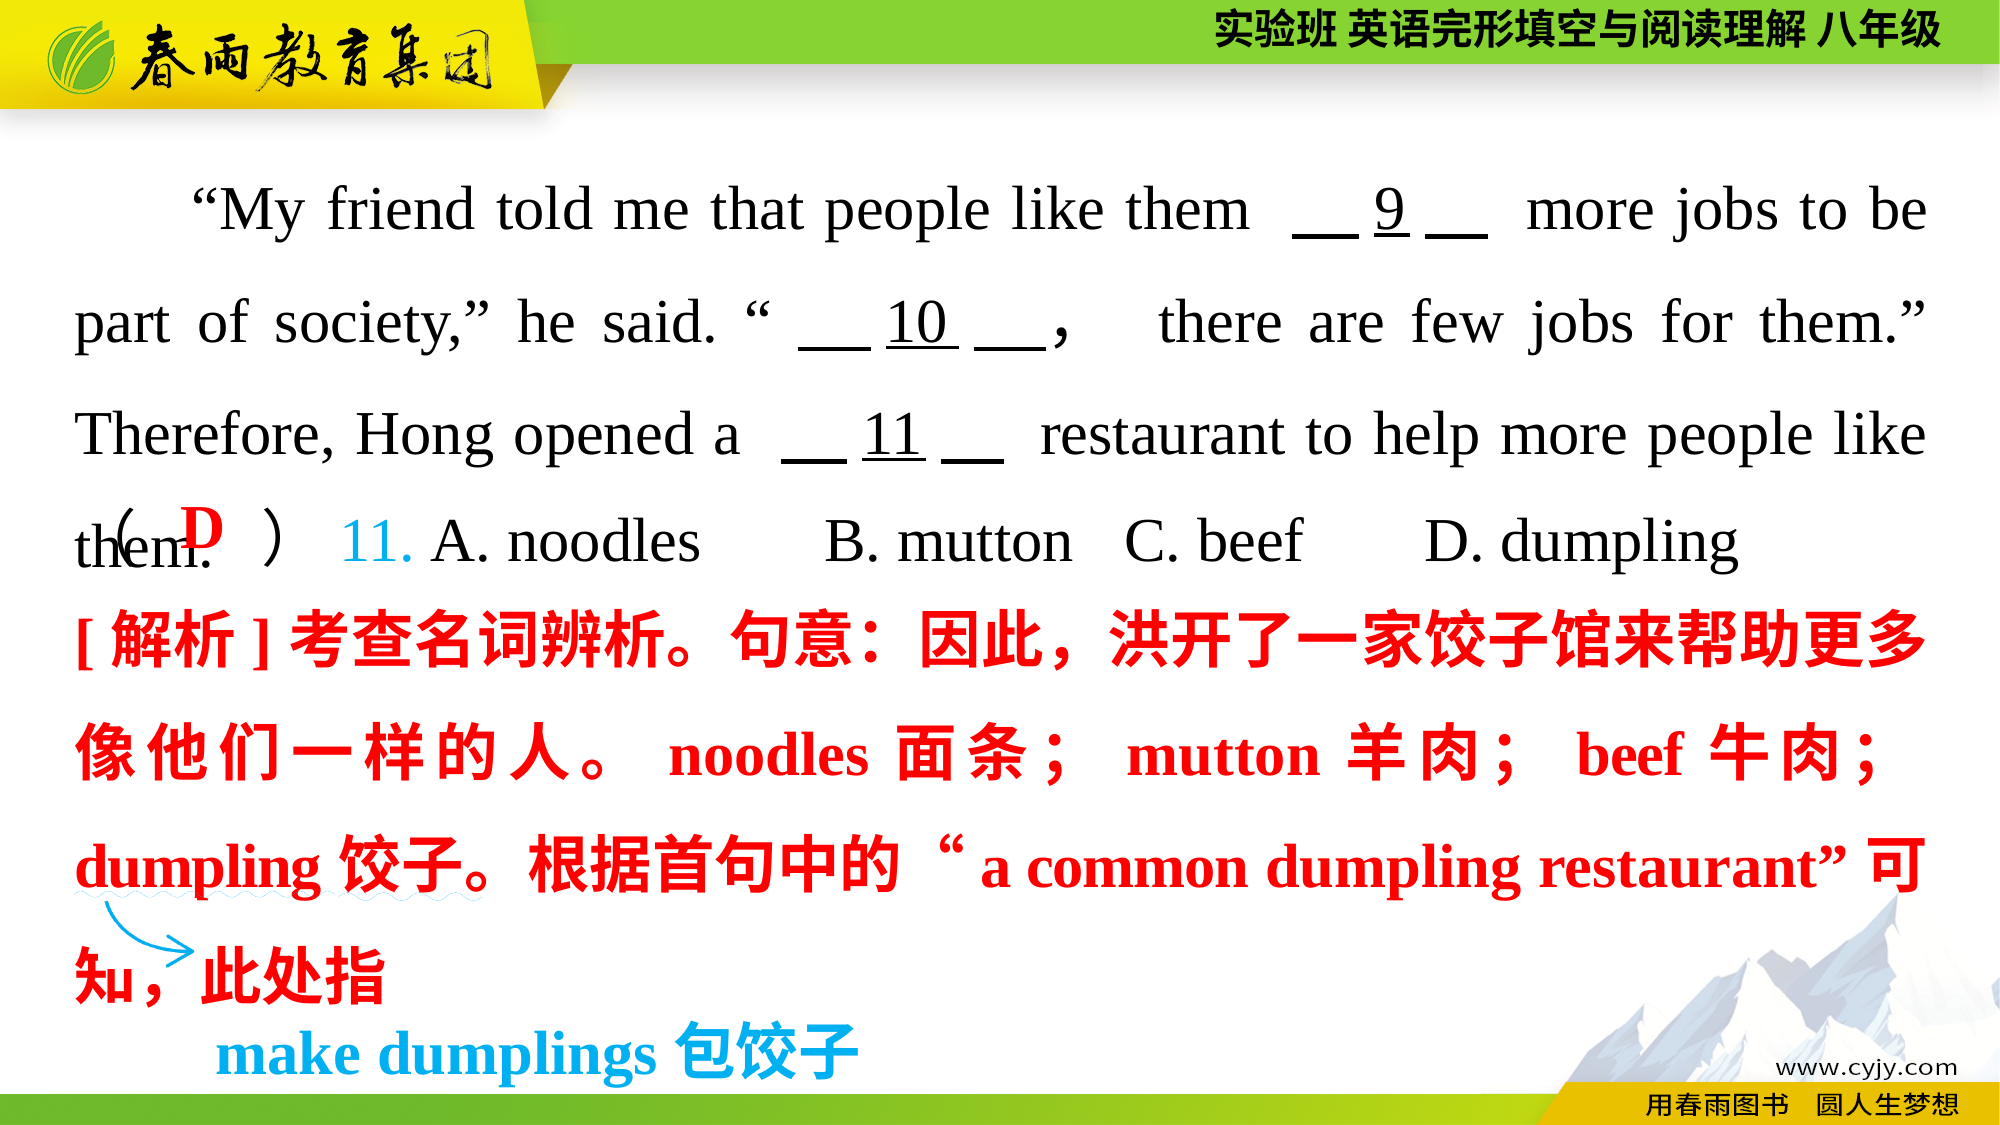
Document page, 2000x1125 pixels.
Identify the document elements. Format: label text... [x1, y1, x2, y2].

text_box D [165, 478, 241, 555]
picture [98, 898, 197, 969]
list “My friend told me that people like them 9 more jobs to be part of society,” he said. “ 10 ， there are few jobs for them.” Therefore, Hong opened a 11 restaurant to help more people like them. [59, 122, 1944, 454]
text_box [解析]考查名词辨析。句意：因此，洪开了一家饺子馆来帮助更多像他们一样的人。noodles面条；mutton羊肉；beef牛肉；dumpling饺子。根据首句中的“a common dumpling restaurant”可知，此处指 make dumplings包饺子 开了一家饺子馆。故选D。 [59, 555, 1944, 1125]
text_box （ ）11. A. noodles B. mutton C. beef D. dumpling [59, 454, 1944, 555]
picture [0, 0, 2000, 1125]
